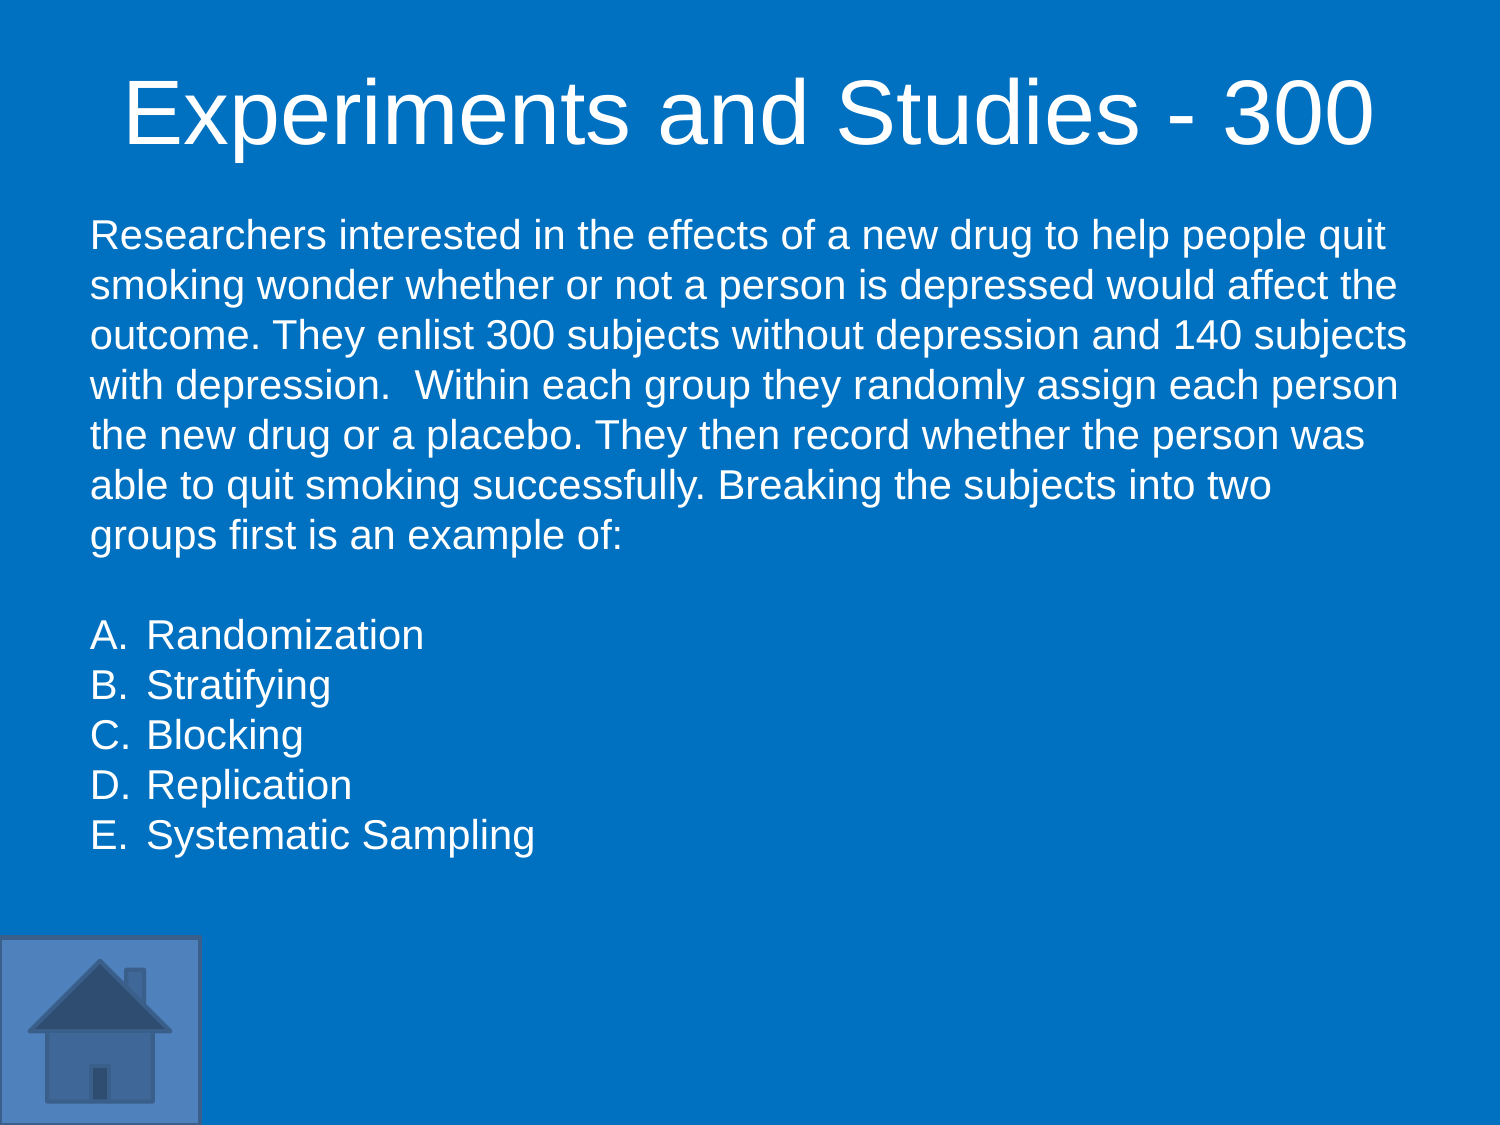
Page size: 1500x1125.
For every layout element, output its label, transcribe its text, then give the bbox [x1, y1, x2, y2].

text_box Experiments and Studies - 300 [74, 45, 1425, 200]
text_box [0, 935, 202, 1125]
text_box Researchers interested in the effects of a new drug to help people quit smoking wonder whether or not a person is depressed would affect the outcome. They enlist 300 subjects without depression and 140 subjects with depression. Within each group they randomly assign each person the new drug or a placebo. They then record whether the person was able to quit smoking successfully. Breaking the subjects into two groups first is an example of: Randomization Stratifying Blocking Replication Systematic Sampling [74, 200, 1425, 1039]
